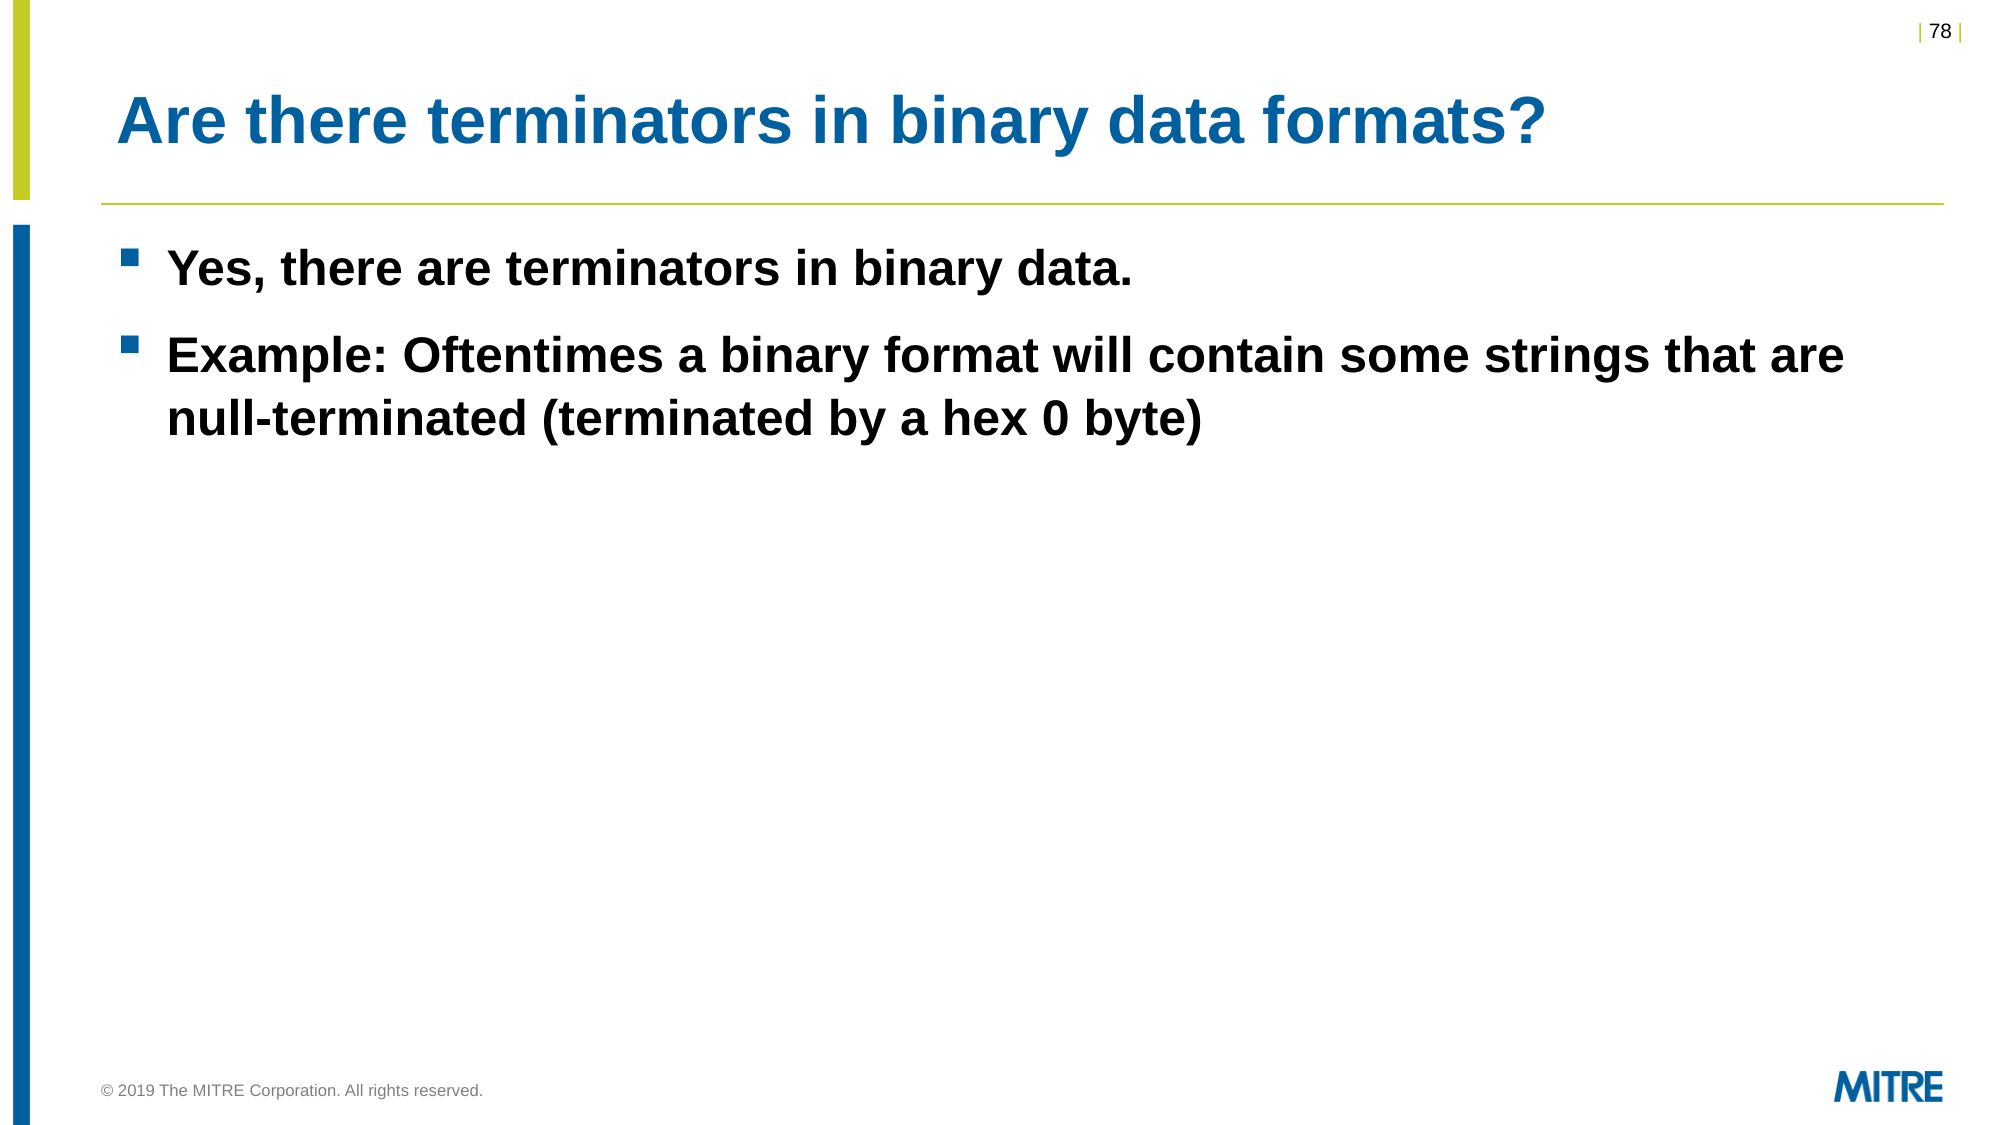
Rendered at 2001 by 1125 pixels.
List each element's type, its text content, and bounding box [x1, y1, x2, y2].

picture [1834, 1068, 1945, 1109]
footer © 2019 The MITRE Corporation. All rights reserved. [101, 1069, 1338, 1110]
list Yes, there are terminators in binary data. Example: Oftentimes a binary format will contain some strings that are null-terminated (terminated by a hex 0 byte) [101, 224, 1945, 1012]
title Are there terminators in binary data formats? [101, 60, 1945, 184]
